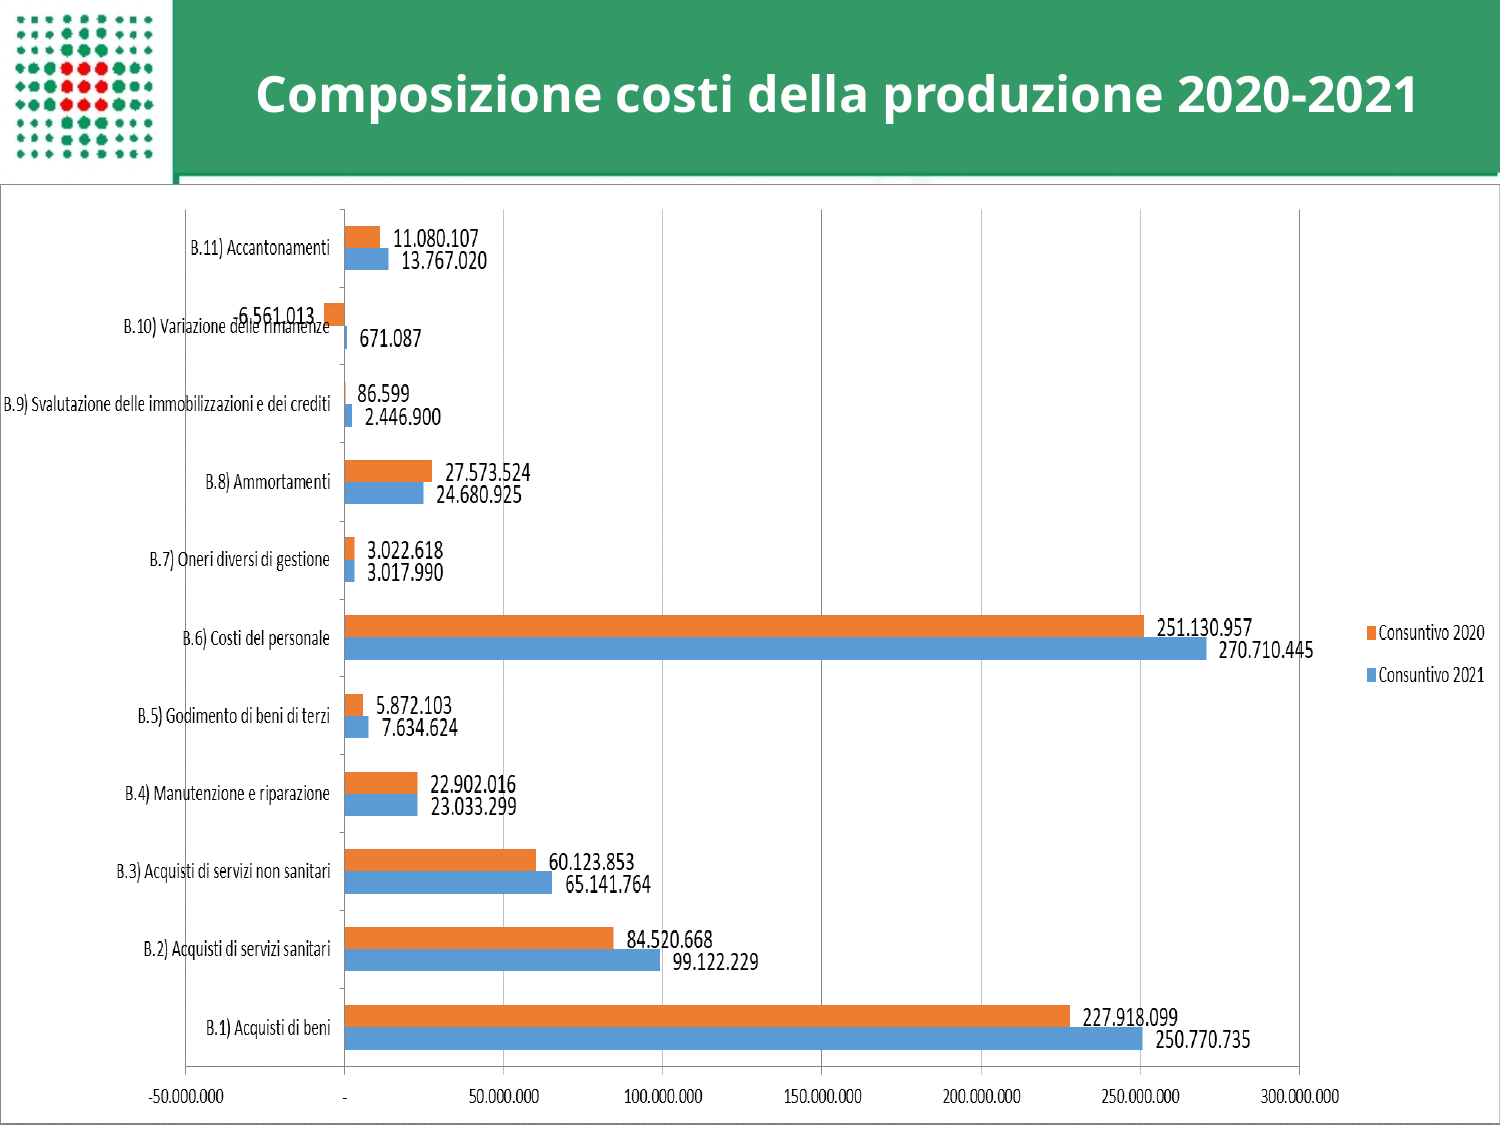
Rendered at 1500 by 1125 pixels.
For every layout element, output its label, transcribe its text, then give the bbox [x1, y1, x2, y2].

picture [0, 0, 1500, 1125]
text_box Composizione costi della produzione 2020-2021 [177, 55, 1500, 130]
